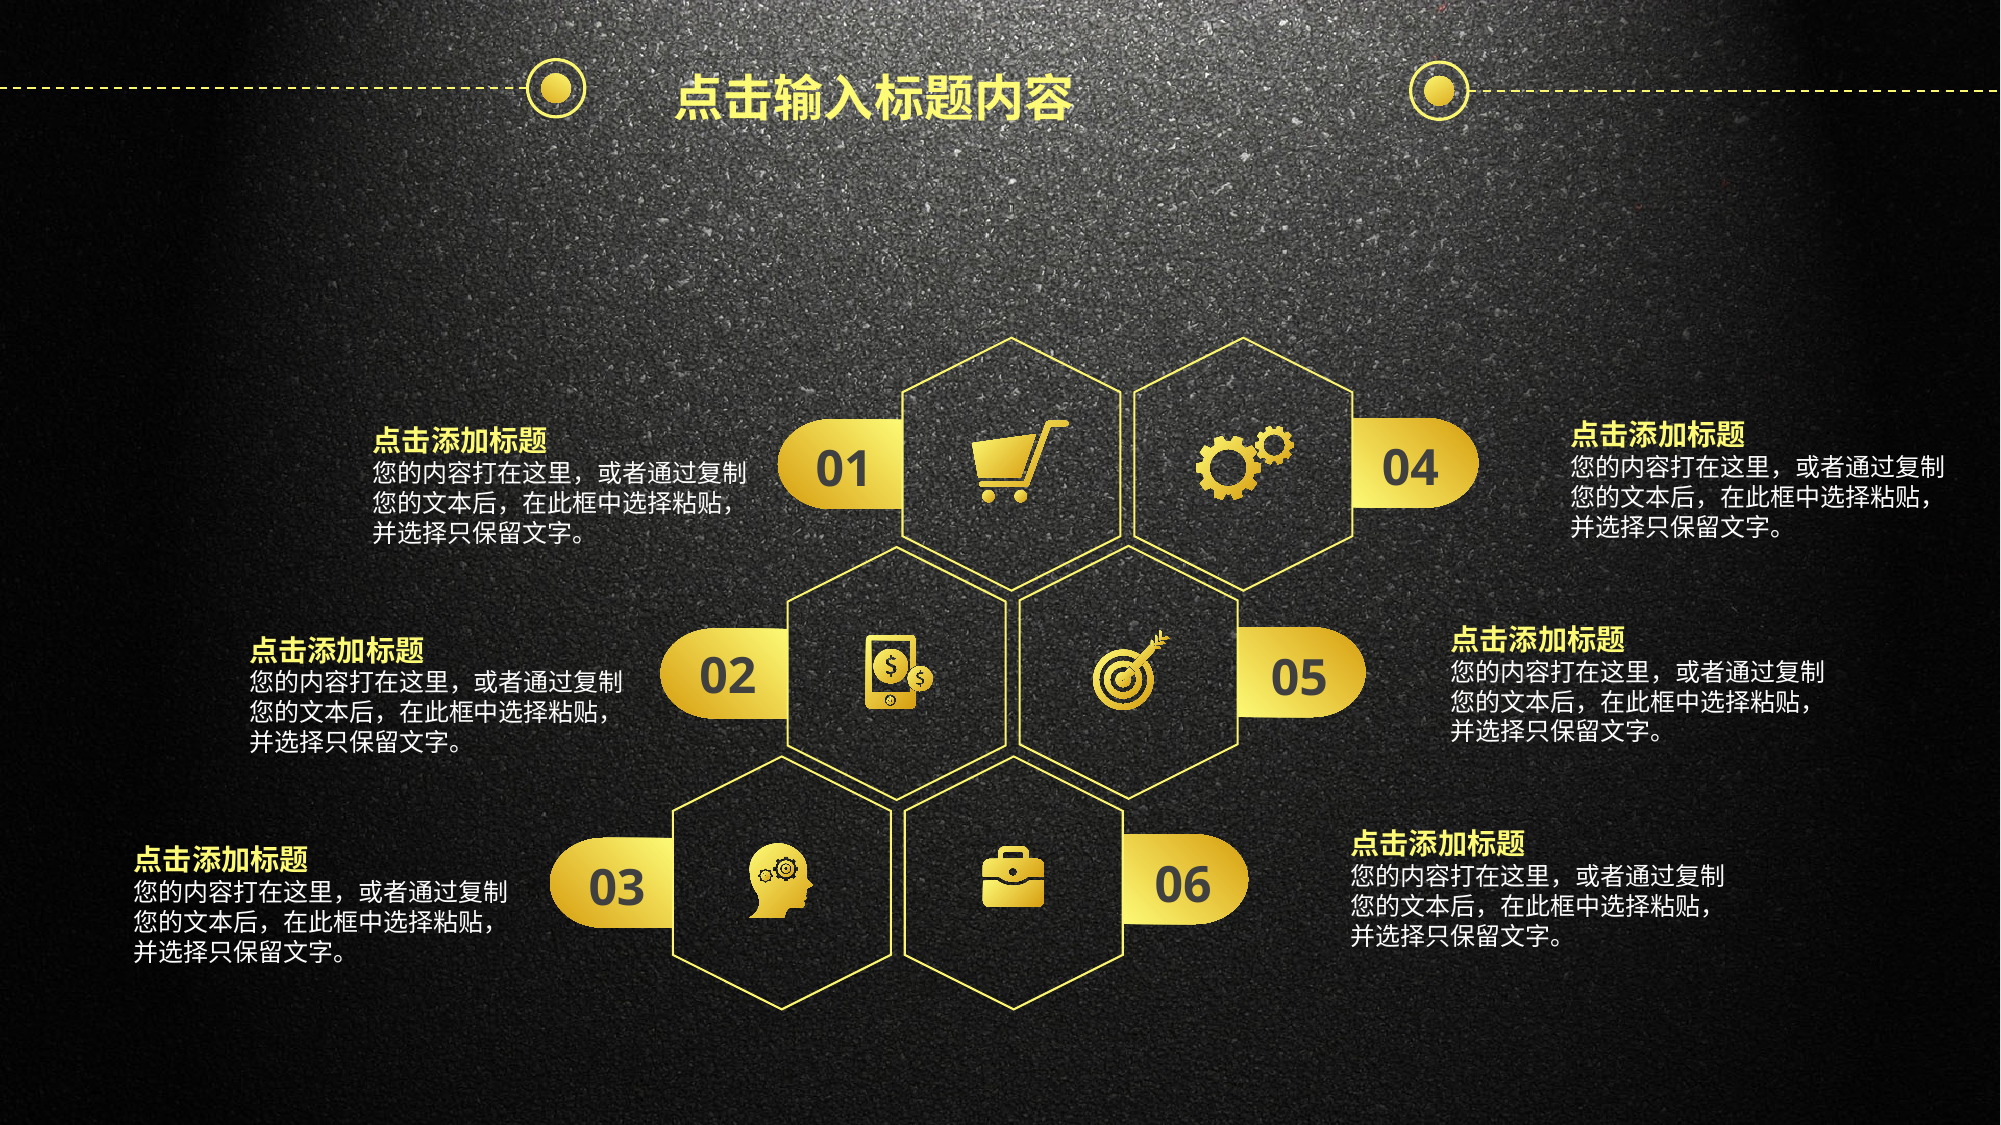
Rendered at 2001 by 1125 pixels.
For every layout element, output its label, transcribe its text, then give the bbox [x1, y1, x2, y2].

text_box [1134, 337, 1353, 591]
text_box 点击添加标题 您的内容打在这里，或者通过复制 您的文本后，在此框中选择粘贴， 并选择只保留文字。 [1555, 409, 1961, 612]
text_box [1123, 834, 1248, 925]
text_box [672, 756, 891, 1010]
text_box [1353, 418, 1479, 508]
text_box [787, 547, 1006, 800]
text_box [1238, 627, 1366, 718]
text_box [1409, 61, 1470, 121]
text_box [1423, 74, 1456, 107]
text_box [904, 756, 1123, 1010]
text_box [902, 337, 1121, 591]
picture [0, 0, 2001, 1125]
text_box 点击添加标题 您的内容打在这里，或者通过复制 您的文本后，在此框中选择粘贴， 并选择只保留文字。 [357, 415, 763, 618]
text_box [526, 58, 586, 118]
text_box 点击添加标题 您的内容打在这里，或者通过复制 您的文本后，在此框中选择粘贴， 并选择只保留文字。 [1335, 818, 1741, 1021]
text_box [776, 419, 902, 509]
text_box 点击输入标题内容 [612, 42, 1089, 138]
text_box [549, 837, 672, 928]
text_box 点击添加标题 您的内容打在这里，或者通过复制 您的文本后，在此框中选择粘贴， 并选择只保留文字。 [118, 833, 524, 1036]
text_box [660, 627, 787, 719]
text_box 点击添加标题 您的内容打在这里，或者通过复制 您的文本后，在此框中选择粘贴， 并选择只保留文字。 [234, 624, 640, 827]
text_box 点击添加标题 您的内容打在这里，或者通过复制 您的文本后，在此框中选择粘贴， 并选择只保留文字。 [1435, 613, 1841, 816]
text_box [540, 72, 572, 105]
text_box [1019, 545, 1238, 799]
